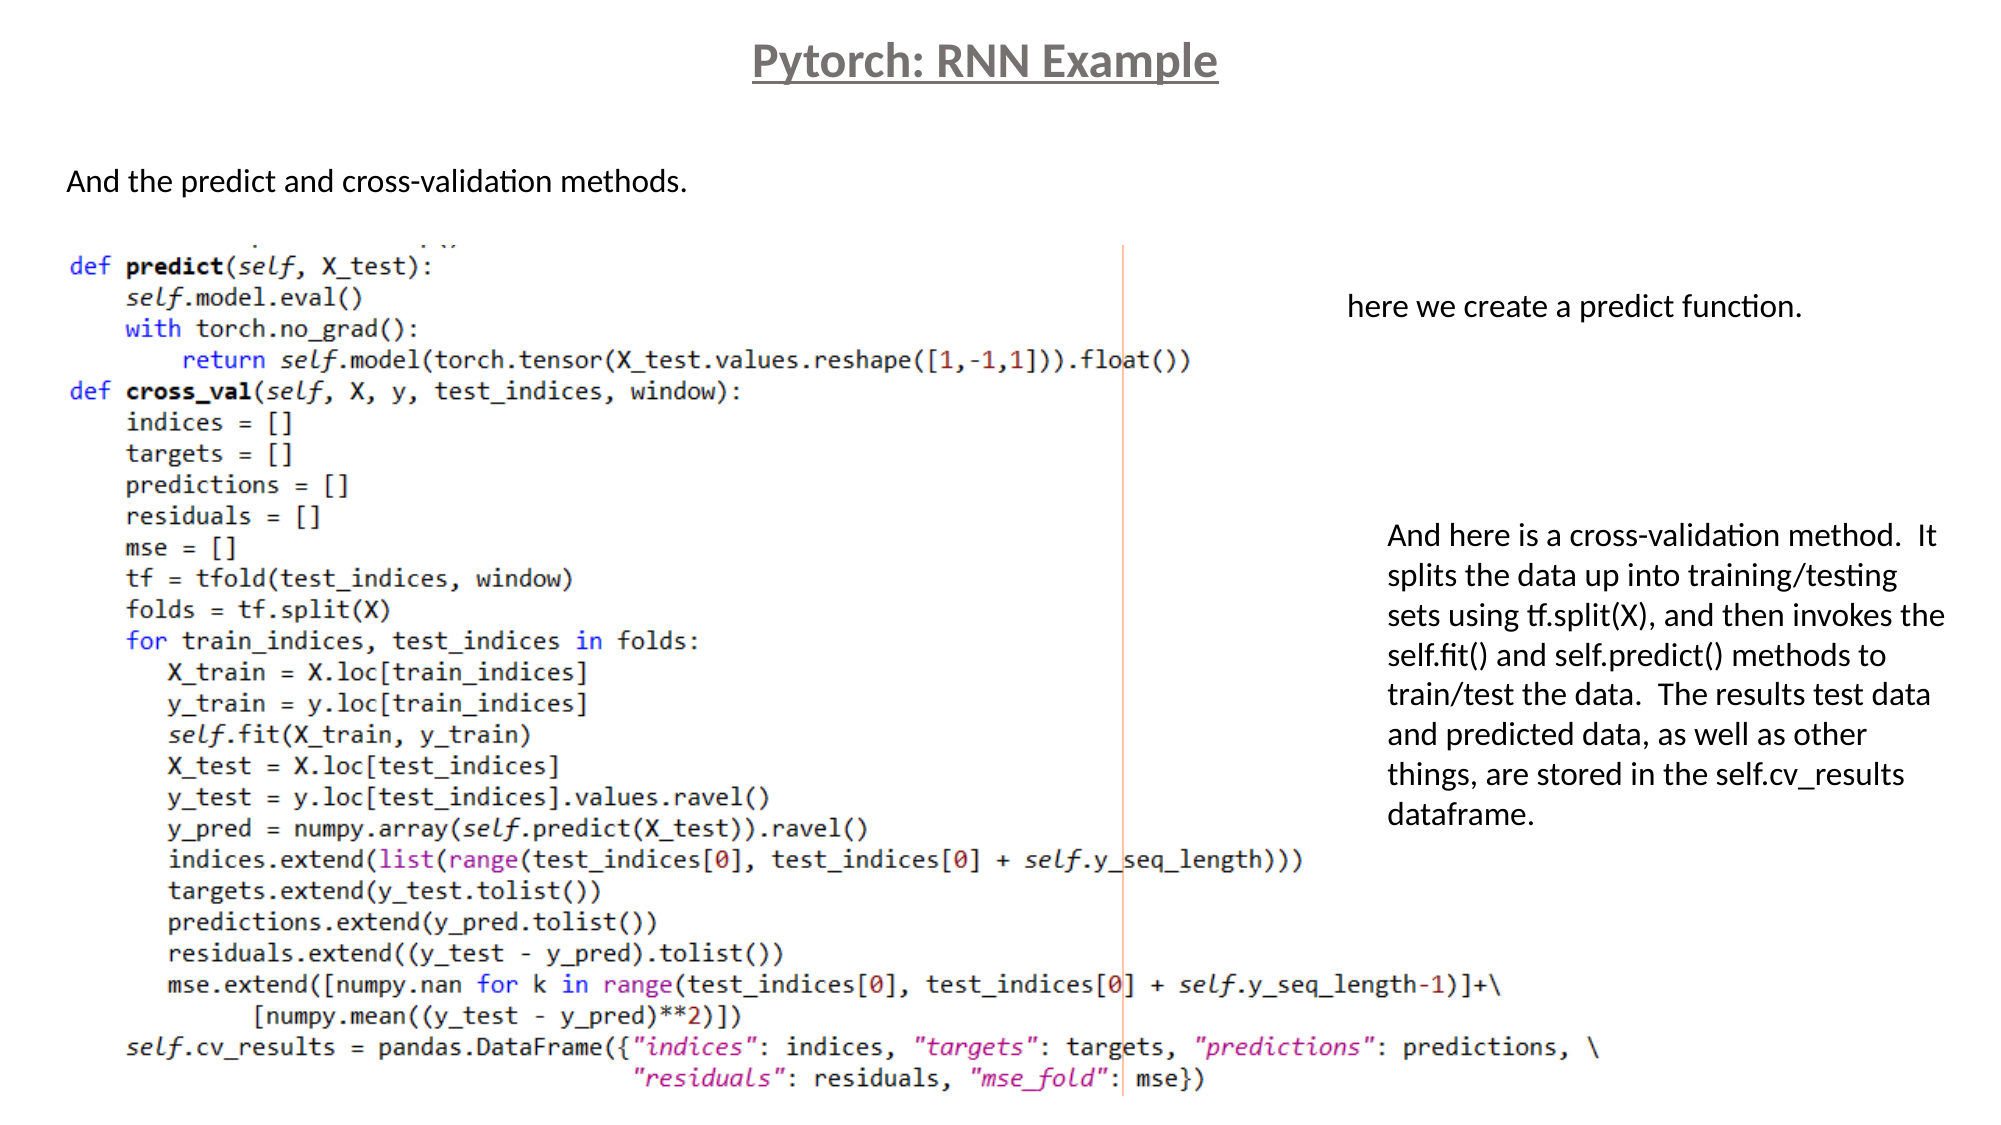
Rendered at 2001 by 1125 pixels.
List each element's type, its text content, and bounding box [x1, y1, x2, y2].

text_box And here is a cross-validation method. It splits the data up into training/testing sets using tf.split(X), and then invokes the self.fit() and self.predict() methods to train/test the data. The results test data and predicted data, as well as other things, are stored in the self.cv_results dataframe. [1606, 505, 1963, 840]
text_box Pytorch: RNN Example [737, 19, 1234, 95]
text_box here we create a predict function. [1606, 277, 1923, 332]
picture [51, 245, 1606, 1096]
text_box And the predict and cross-validation methods. [51, 152, 736, 207]
